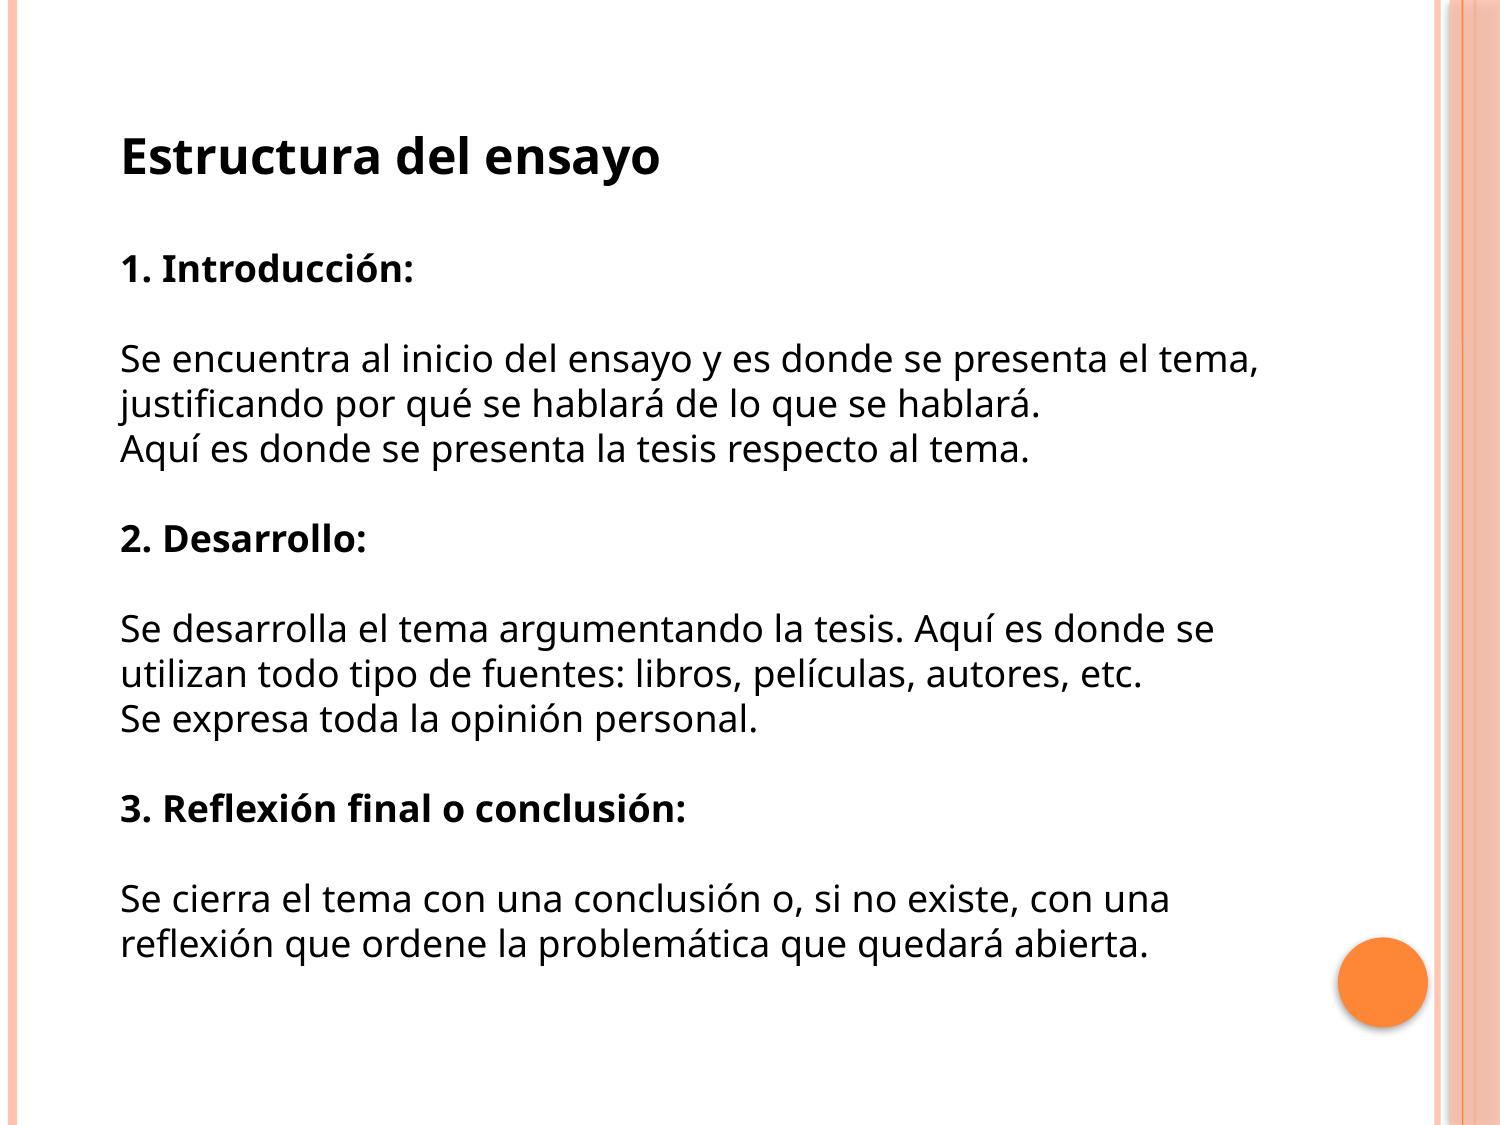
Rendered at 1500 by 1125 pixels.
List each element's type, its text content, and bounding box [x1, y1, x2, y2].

text_box Estructura del ensayo 1. Introducción: Se encuentra al inicio del ensayo y es donde se presenta el tema, justificando por qué se hablará de lo que se hablará. Aquí es donde se presenta la tesis respecto al tema. 2. Desarrollo: Se desarrolla el tema argumentando la tesis. Aquí es donde se utilizan todo tipo de fuentes: libros, películas, autores, etc. Se expresa toda la opinión personal. 3. Reflexión final o conclusión: Se cierra el tema con una conclusión o, si no existe, con una reflexión que ordene la problemática que quedará abierta. [105, 117, 1301, 1062]
